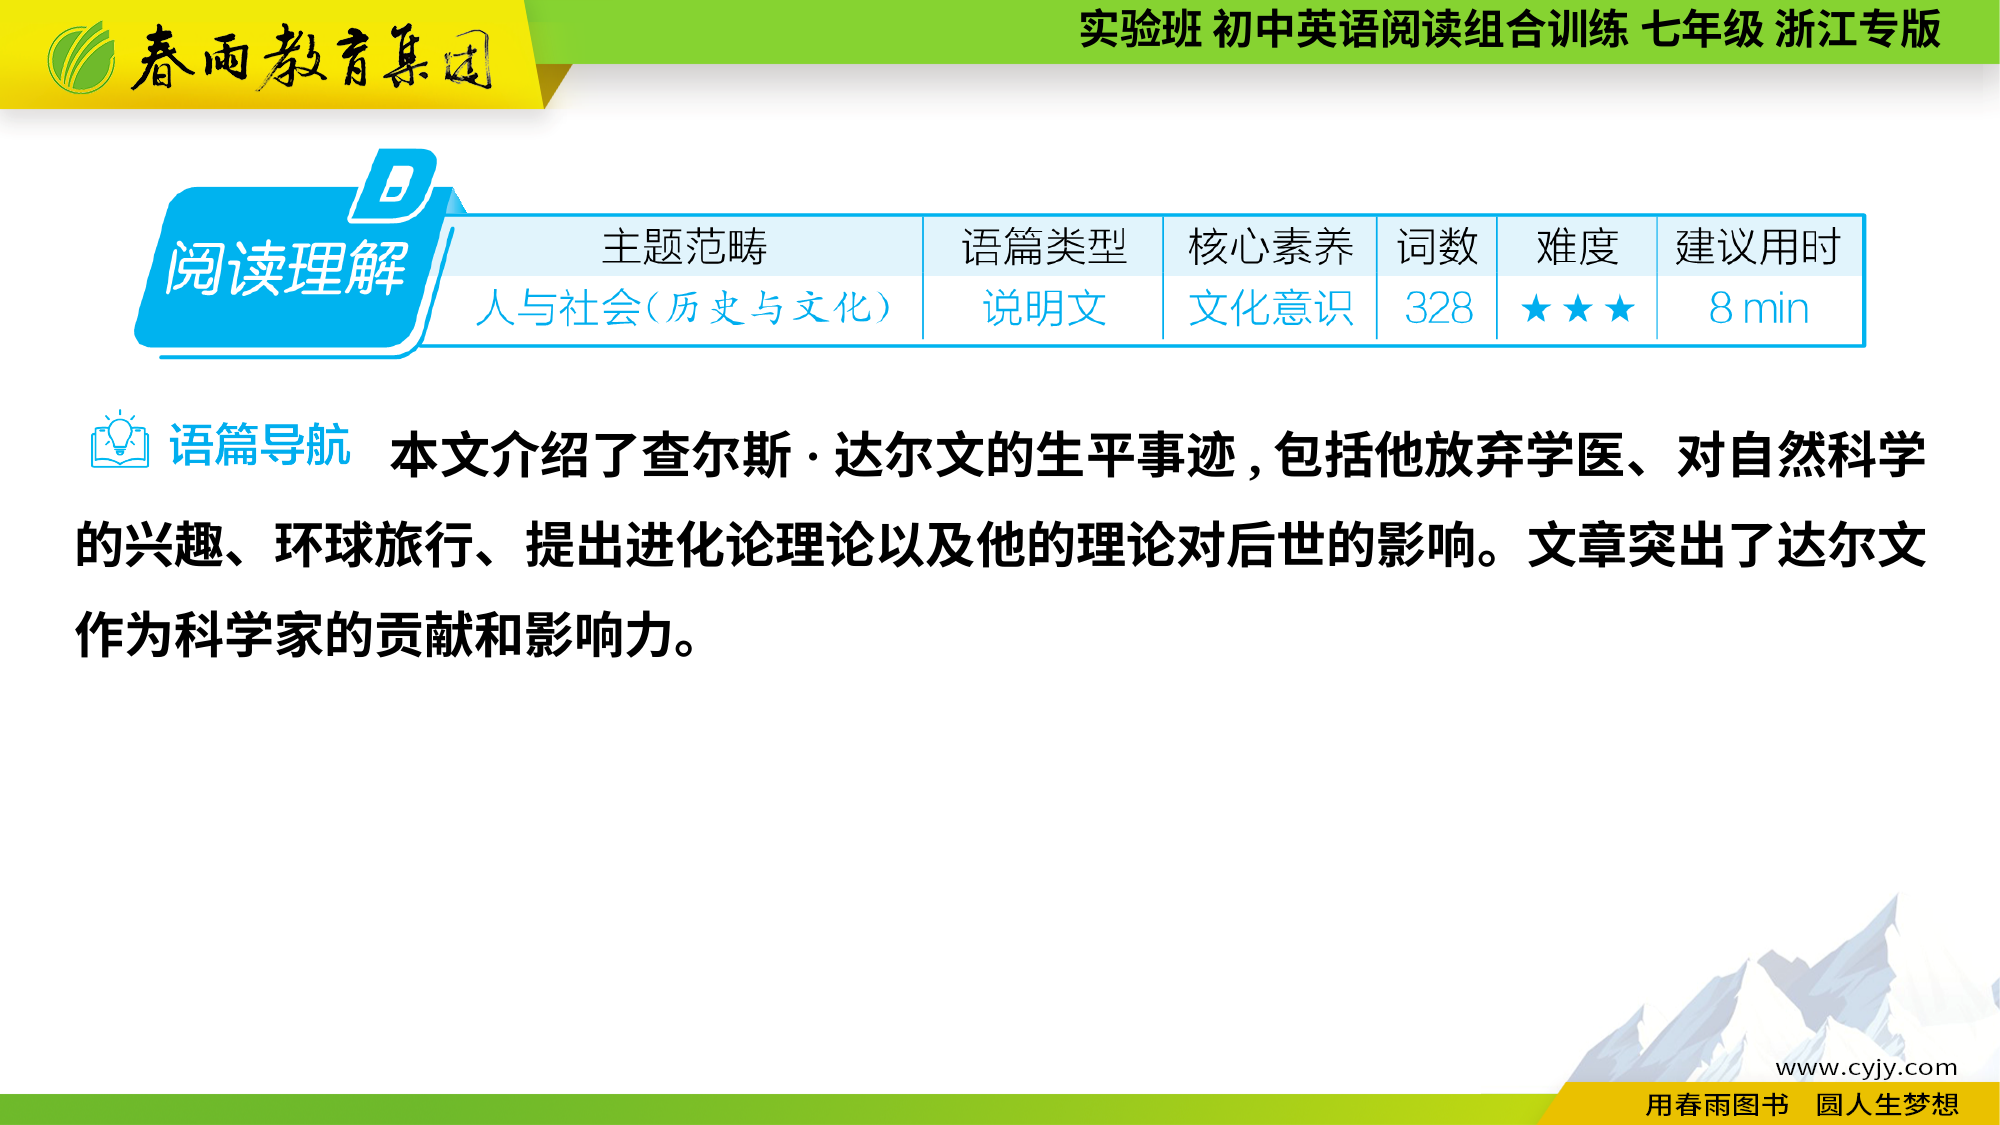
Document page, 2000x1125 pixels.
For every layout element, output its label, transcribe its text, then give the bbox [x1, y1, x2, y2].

list 本文介绍了查尔斯·达尔文的生平事迹,包括他放弃学医、对自然科学的兴趣、环球旅行、提出进化论理论以及他的理论对后世的影响。文章突出了达尔文作为科学家的贡献和影响力。 [59, 385, 1944, 662]
picture [0, 0, 2000, 1125]
